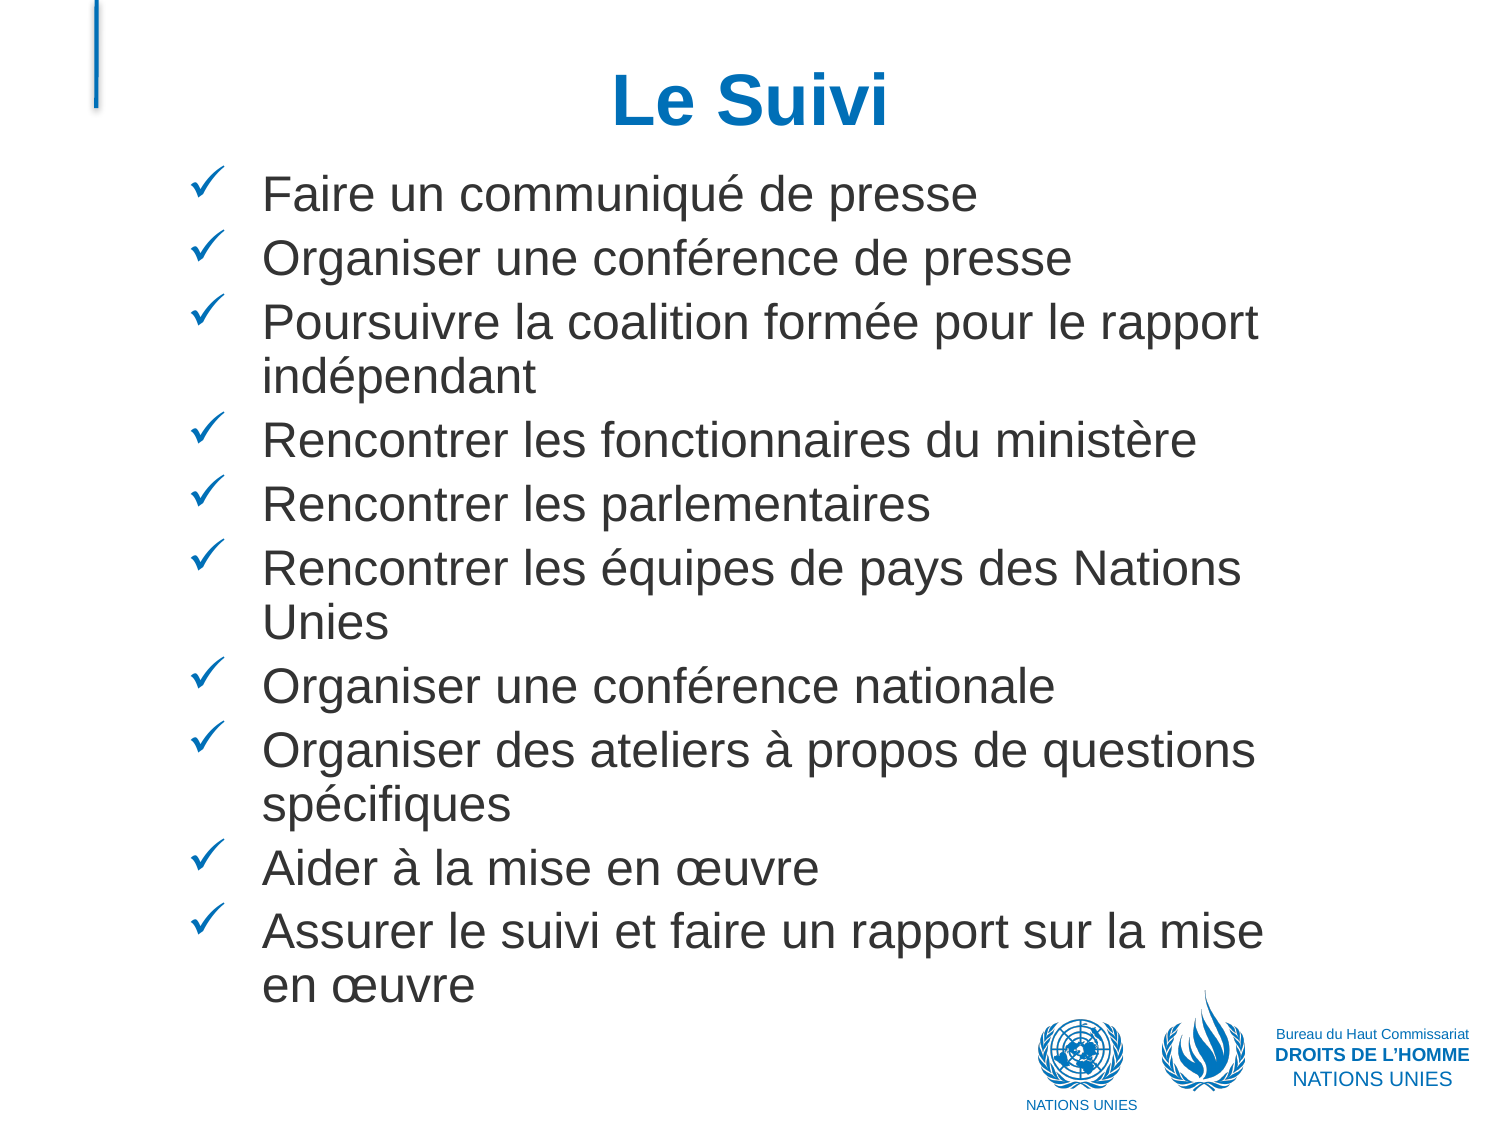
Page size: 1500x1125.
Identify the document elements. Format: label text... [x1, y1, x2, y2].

text_box Faire un communiqué de presse Organiser une conférence de presse Poursuivre la coalition formée pour le rapport indépendant Rencontrer les fonctionnaires du ministère Rencontrer les parlementaires Rencontrer les équipes de pays des Nations Unies Organiser une conférence nationale Organiser des ateliers à propos de questions spécifiques Aider à la mise en œuvre Assurer le suivi et faire un rapport sur la mise en œuvre [172, 160, 1330, 899]
text_box Bureau du Haut Commissariat DROITS DE L’HOMME NATIONS UNIES [1245, 1017, 1500, 1098]
text_box NATIONS UNIES [980, 1088, 1184, 1121]
picture [1037, 990, 1457, 1107]
title Le Suivi [65, 45, 1437, 224]
